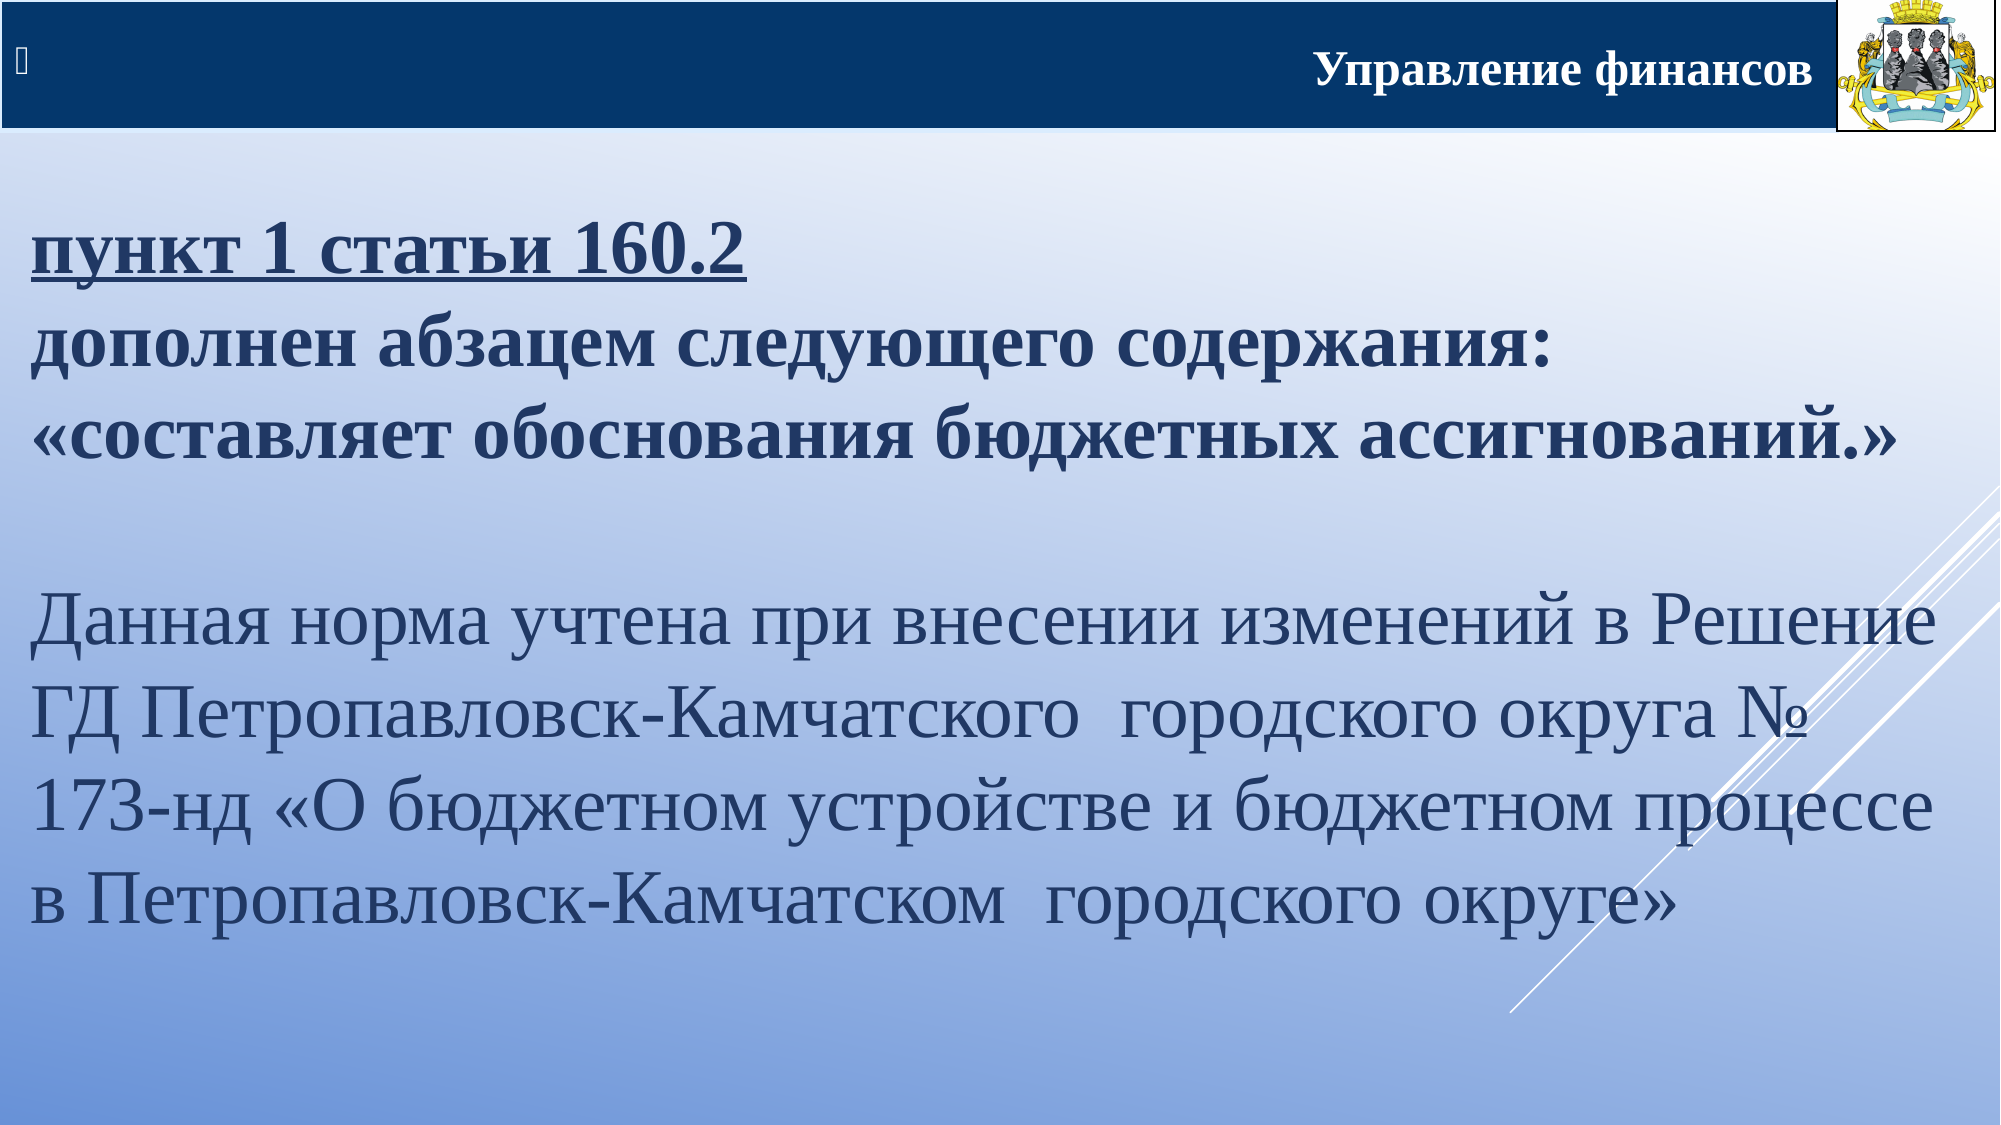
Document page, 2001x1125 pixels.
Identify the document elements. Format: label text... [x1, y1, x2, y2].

title пункт 1 статьи 160.2 дополнен абзацем следующего содержания: «составляет обоснования бюджетных ассигнований.» Данная норма учтена при внесении изменений в Решение ГД Петропавловск-Камчатского городского округа № 173-нд «О бюджетном устройстве и бюджетном процессе в Петропавловск-Камчатском городского округе» [15, 132, 1985, 1098]
picture [1837, 0, 1995, 131]
list Управление финансов [0, 0, 1836, 132]
